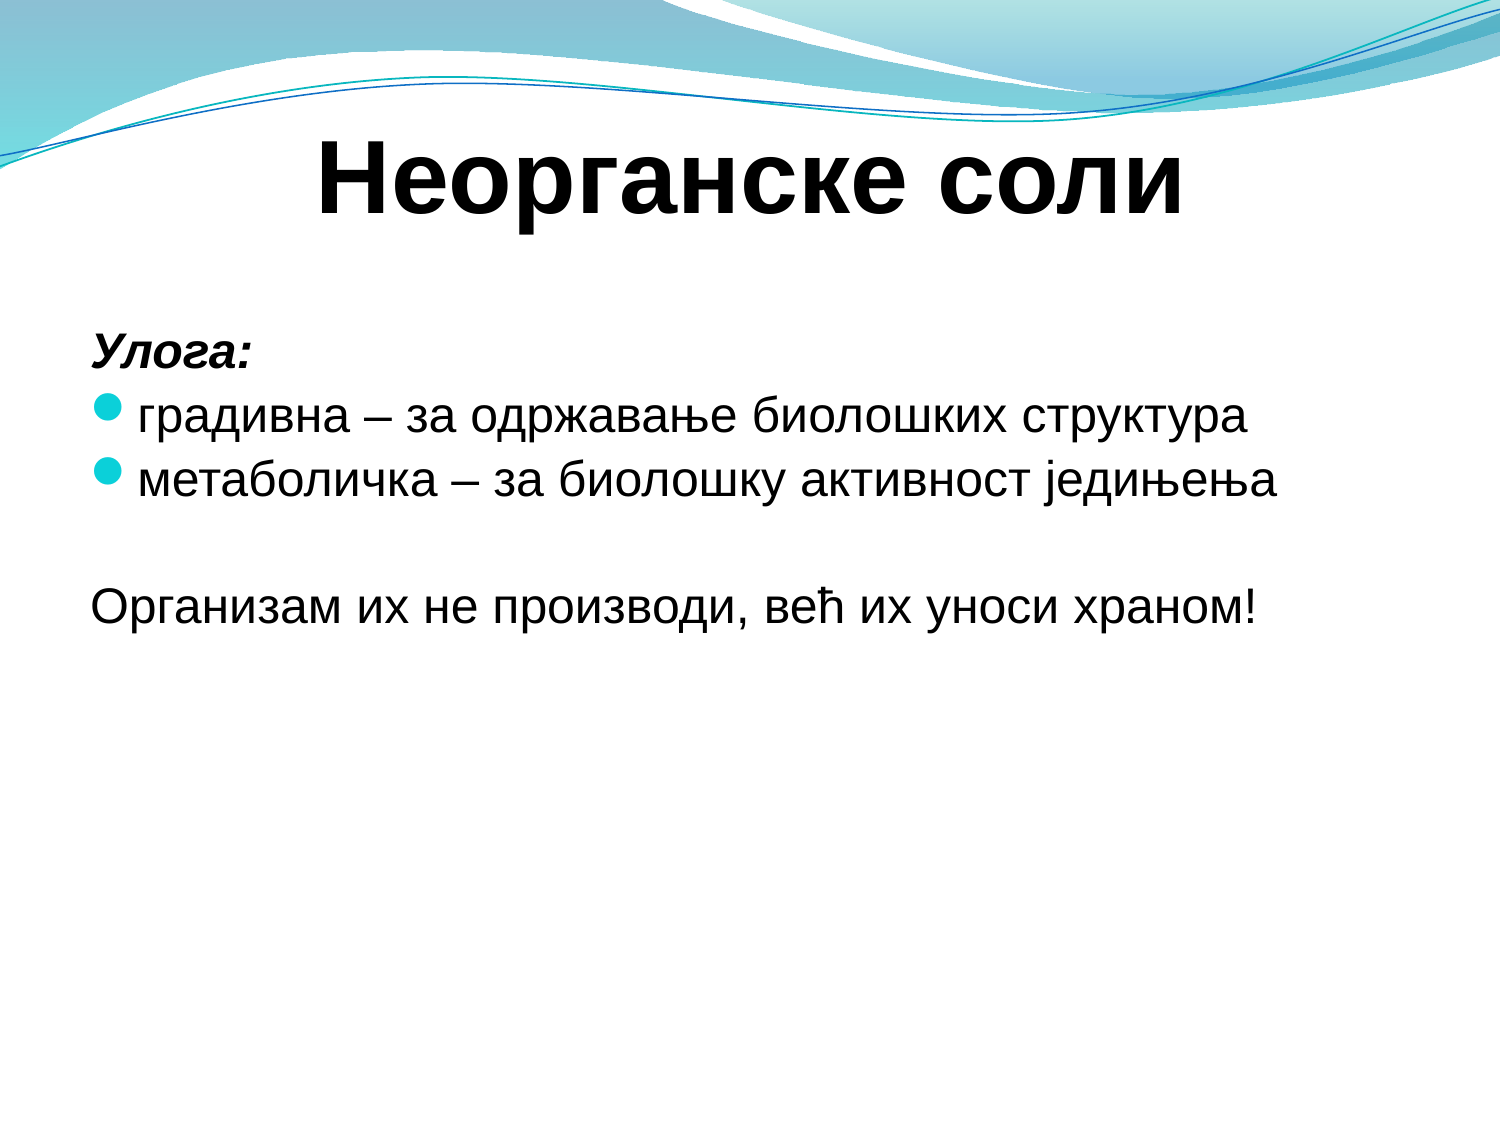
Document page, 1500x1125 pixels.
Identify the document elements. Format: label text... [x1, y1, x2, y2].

title Неорганске соли [76, 78, 1427, 266]
list Улога: градивна – за одржавање биолошких структура метаболичка – за биолошку активност једињења Организам их не производи, већ их уноси храном! [75, 317, 1483, 1038]
